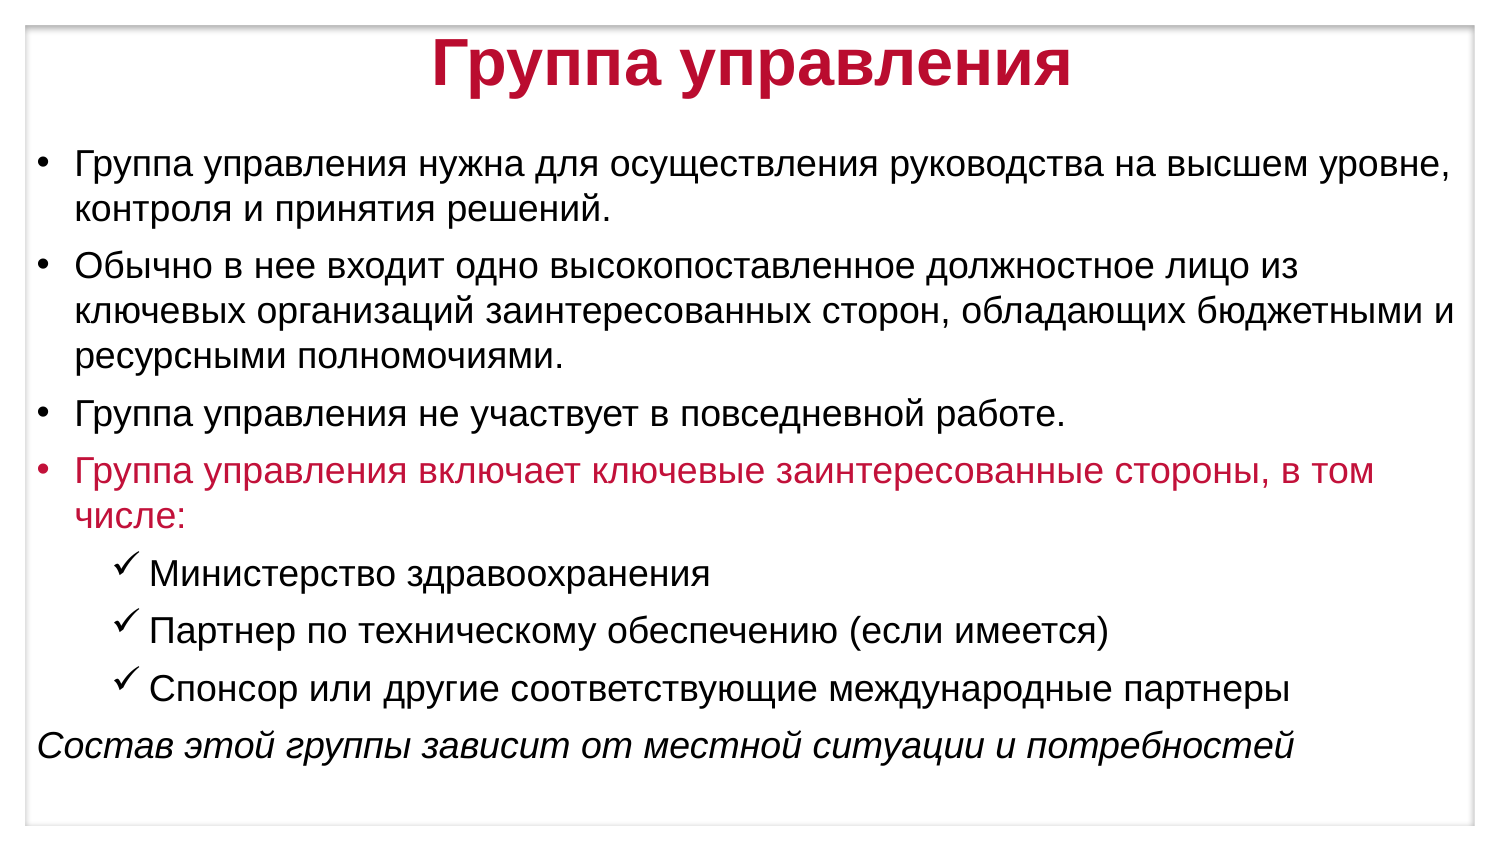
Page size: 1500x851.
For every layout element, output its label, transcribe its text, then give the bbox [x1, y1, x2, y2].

list Группа управления нужна для осуществления руководства на высшем уровне, контроля и принятия решений. Обычно в нее входит одно высокопоставленное должностное лицо из ключевых организаций заинтересованных сторон, обладающих бюджетными и ресурсными полномочиями. Группа управления не участвует в повседневной работе. Группа управления включает ключевые заинтересованные стороны, в том числе: Министерство здравоохранения Партнер по техническому обеспечению (если имеется) Спонсор или другие соответствующие международные партнеры Состав этой группы зависит от местной ситуации и потребностей [21, 131, 1471, 819]
title Группа управления [206, 10, 1299, 106]
